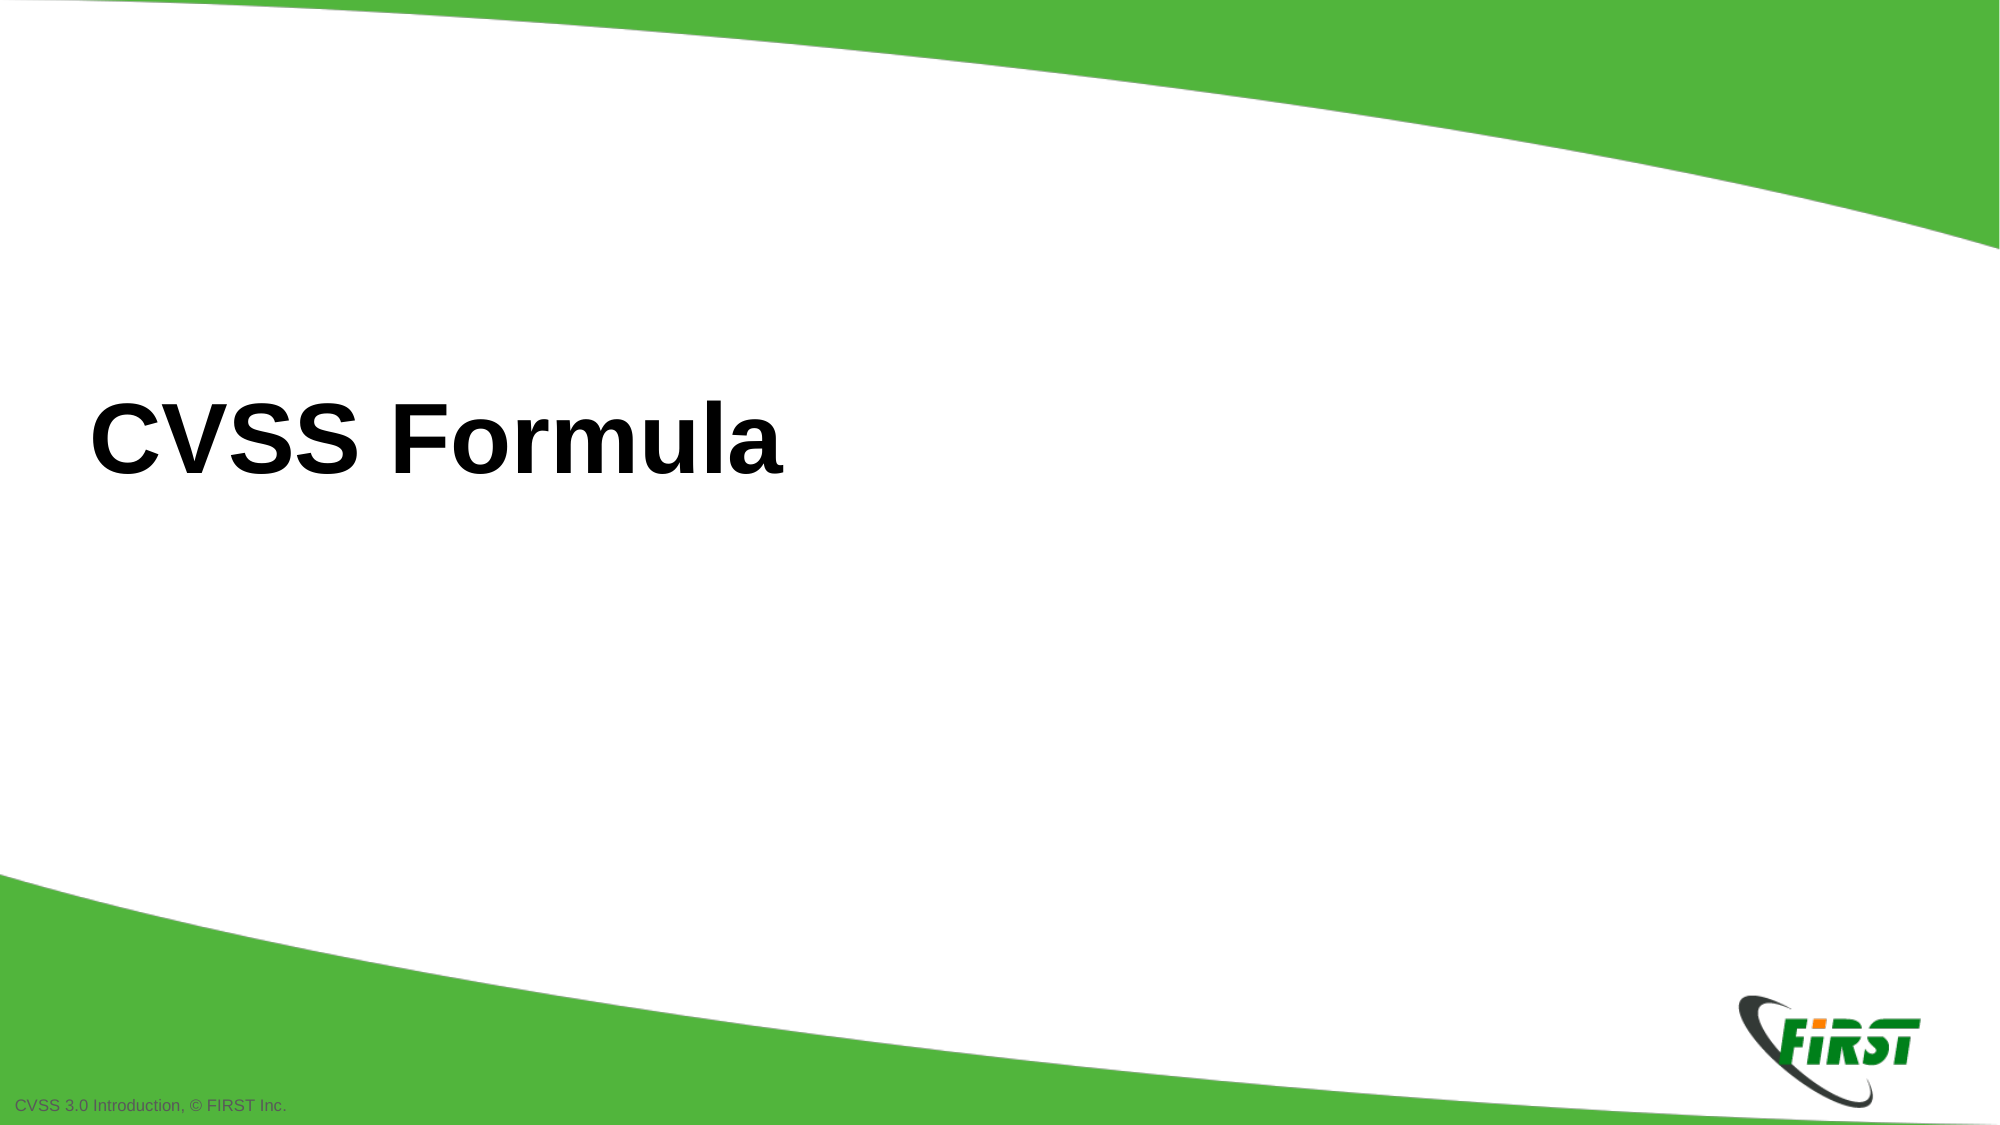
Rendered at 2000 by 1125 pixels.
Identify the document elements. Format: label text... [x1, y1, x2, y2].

text_box CVSS Formula [74, 366, 1800, 715]
text_box [74, 761, 1800, 973]
picture [0, 0, 2000, 1125]
